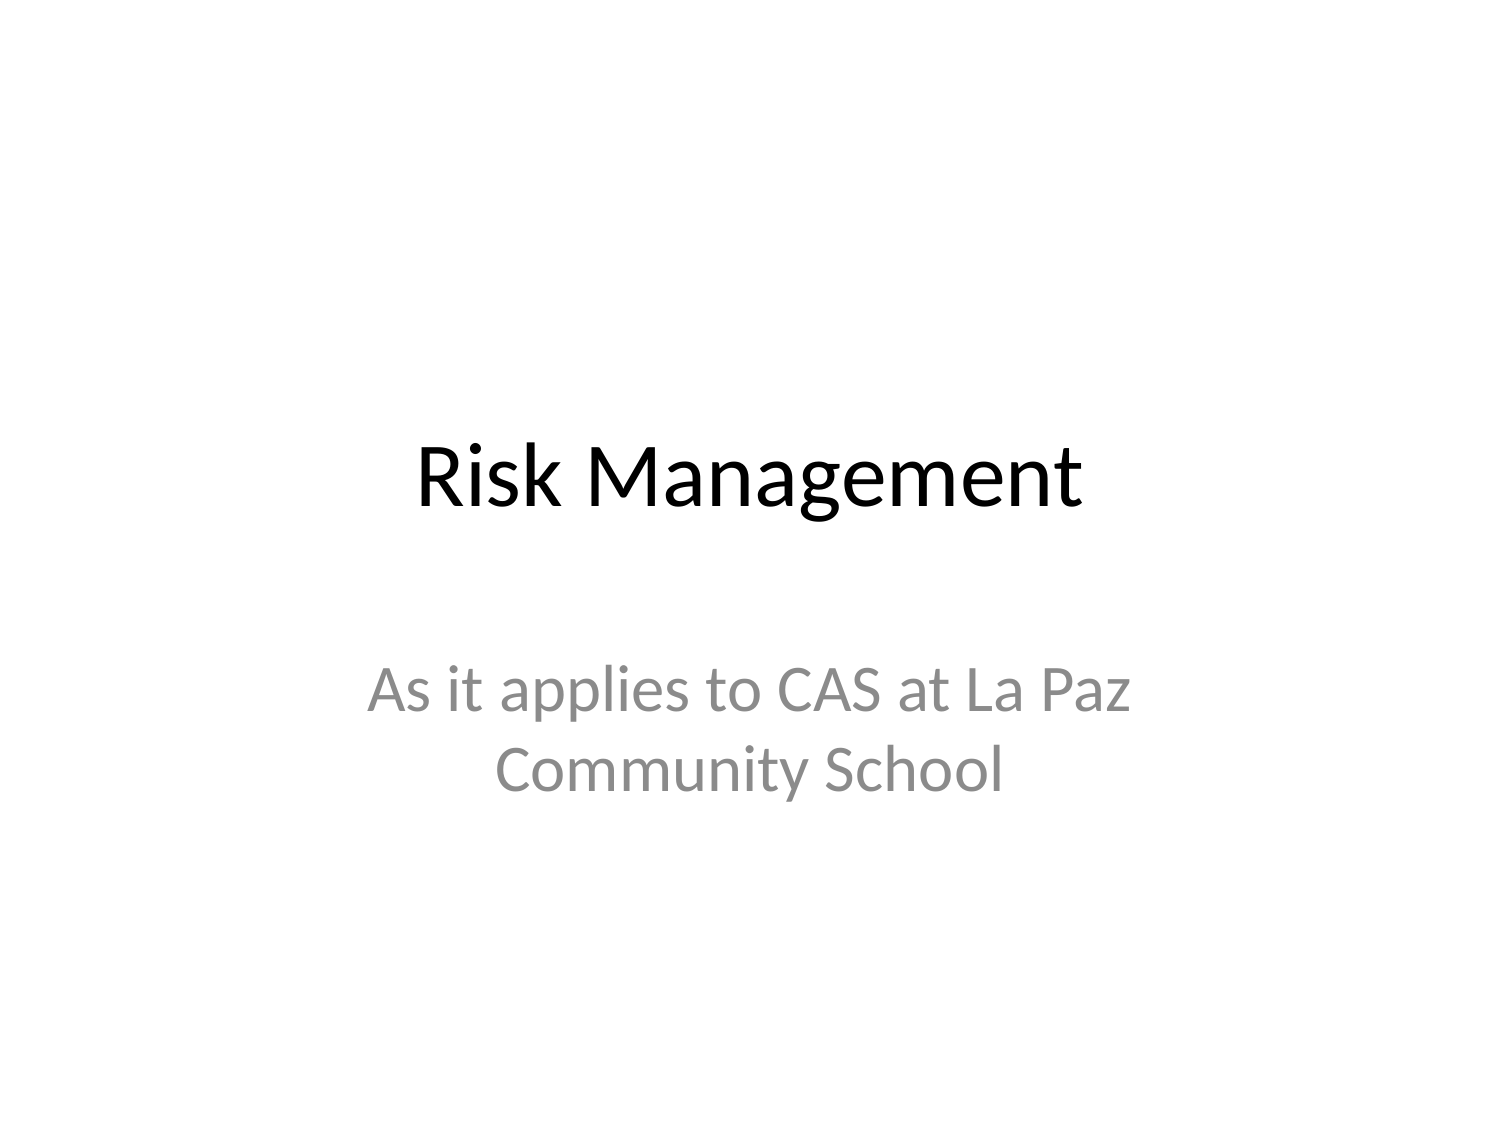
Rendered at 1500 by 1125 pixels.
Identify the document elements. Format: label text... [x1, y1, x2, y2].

title Risk Management [112, 349, 1388, 591]
subtitle As it applies to CAS at La Paz Community School [225, 637, 1275, 925]
